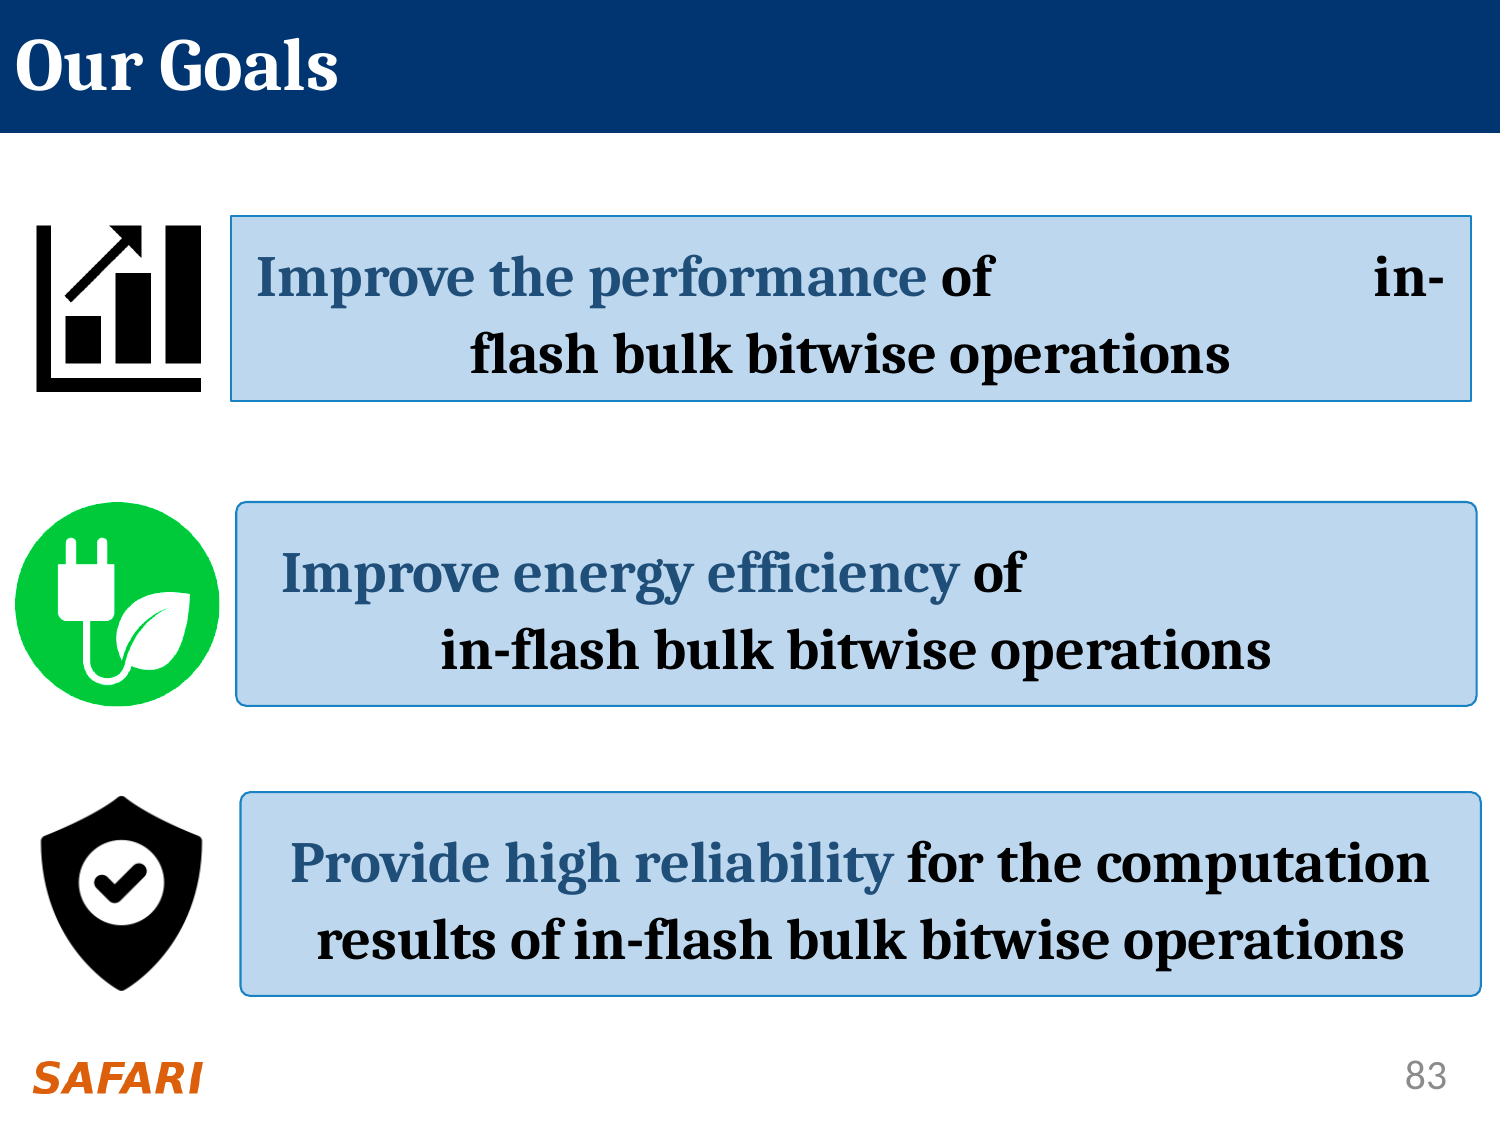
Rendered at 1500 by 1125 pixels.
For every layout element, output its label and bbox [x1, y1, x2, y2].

picture [31, 1052, 209, 1104]
list [232, 215, 1472, 402]
text_box [19, 791, 1481, 996]
title [0, 0, 1500, 133]
picture [3, 194, 232, 423]
text_box [14, 501, 1477, 707]
